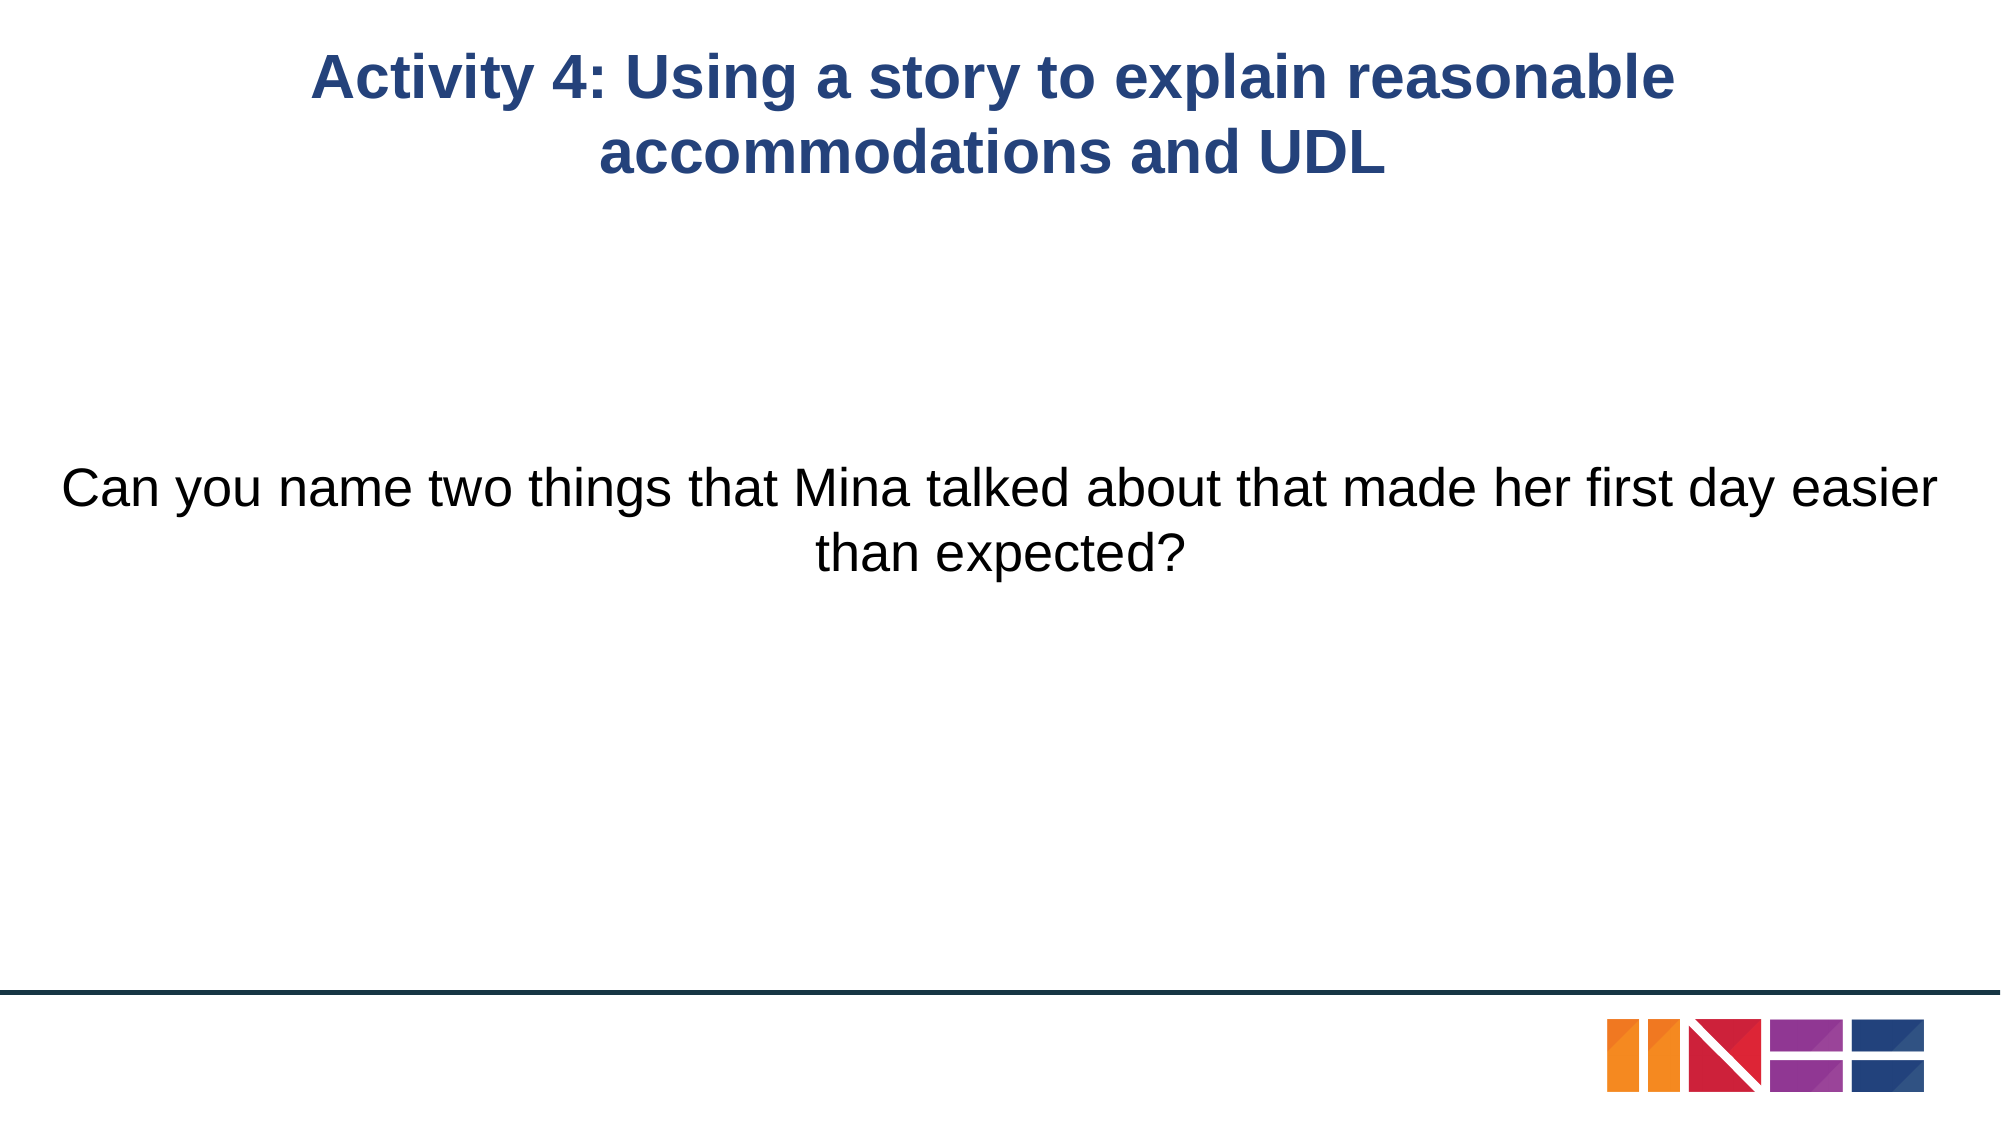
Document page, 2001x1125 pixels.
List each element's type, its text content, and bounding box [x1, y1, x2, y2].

title Activity 4: Using a story to explain reasonable accommodations and UDL [31, 53, 1957, 170]
list Can you name two things that Mina talked about that made her first day easier than expected? [31, 172, 1971, 935]
picture [1607, 1019, 1924, 1092]
